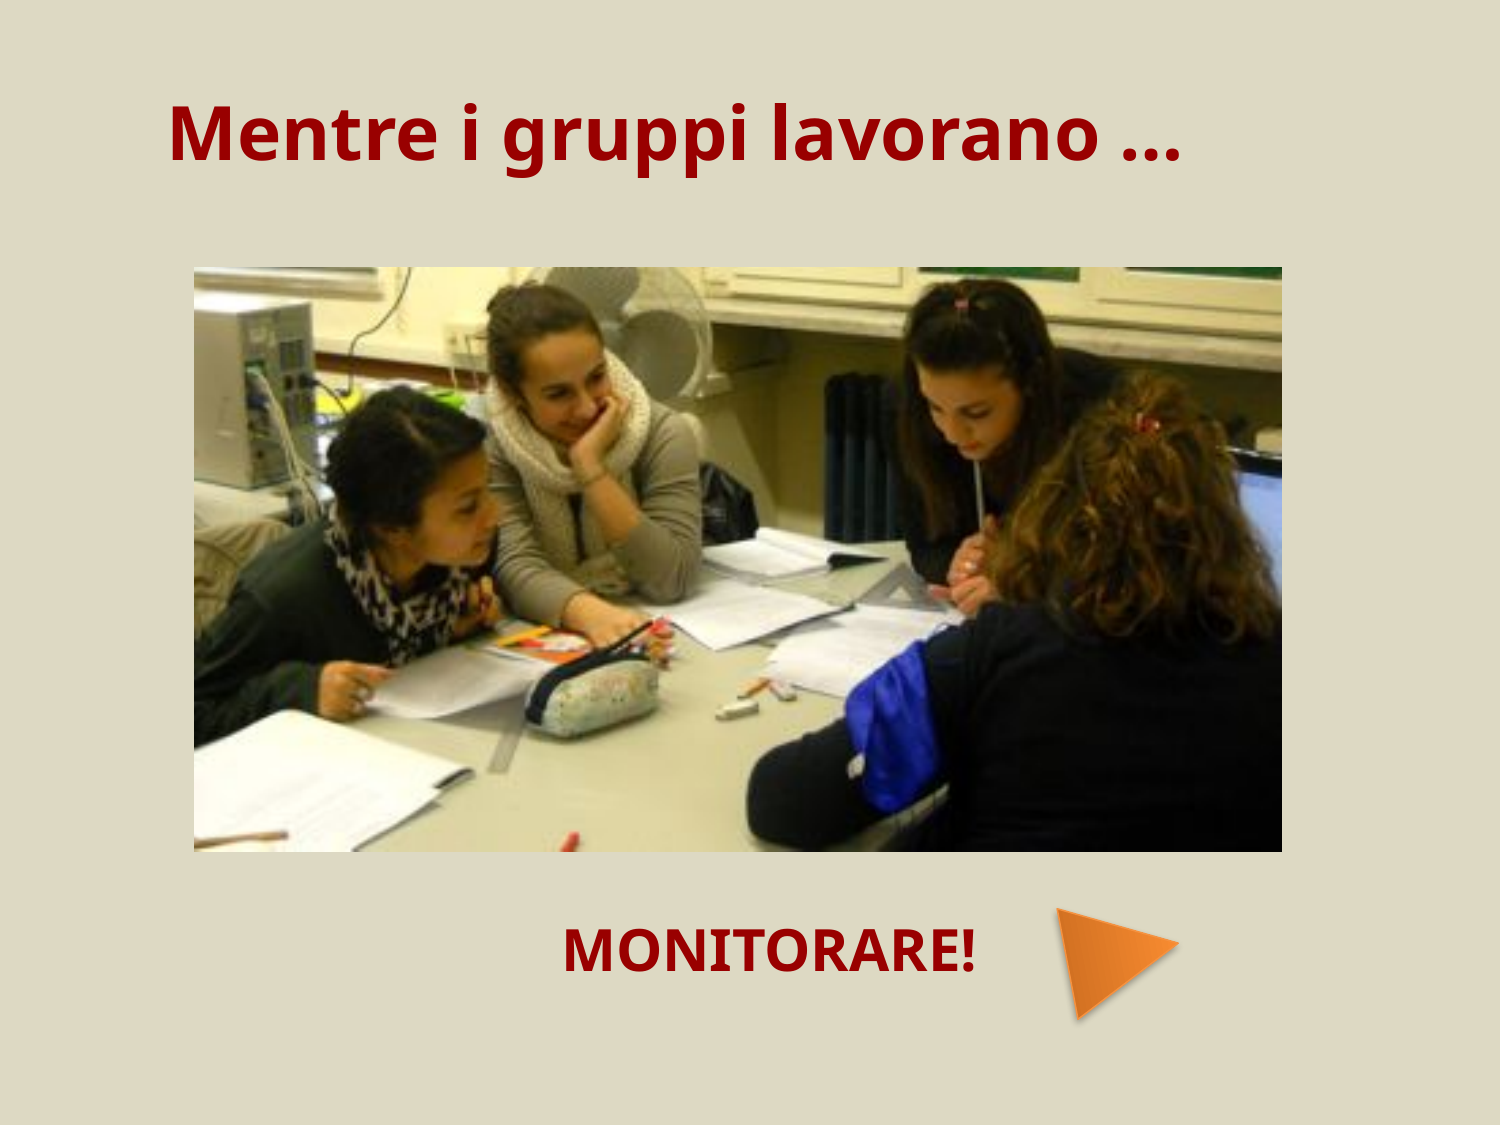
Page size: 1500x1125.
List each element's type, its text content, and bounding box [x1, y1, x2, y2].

text_box Mentre i gruppi lavorano … [151, 78, 1201, 183]
title MONITORARE! [147, 846, 1392, 1050]
text_box [1056, 908, 1179, 1021]
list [194, 266, 1283, 852]
